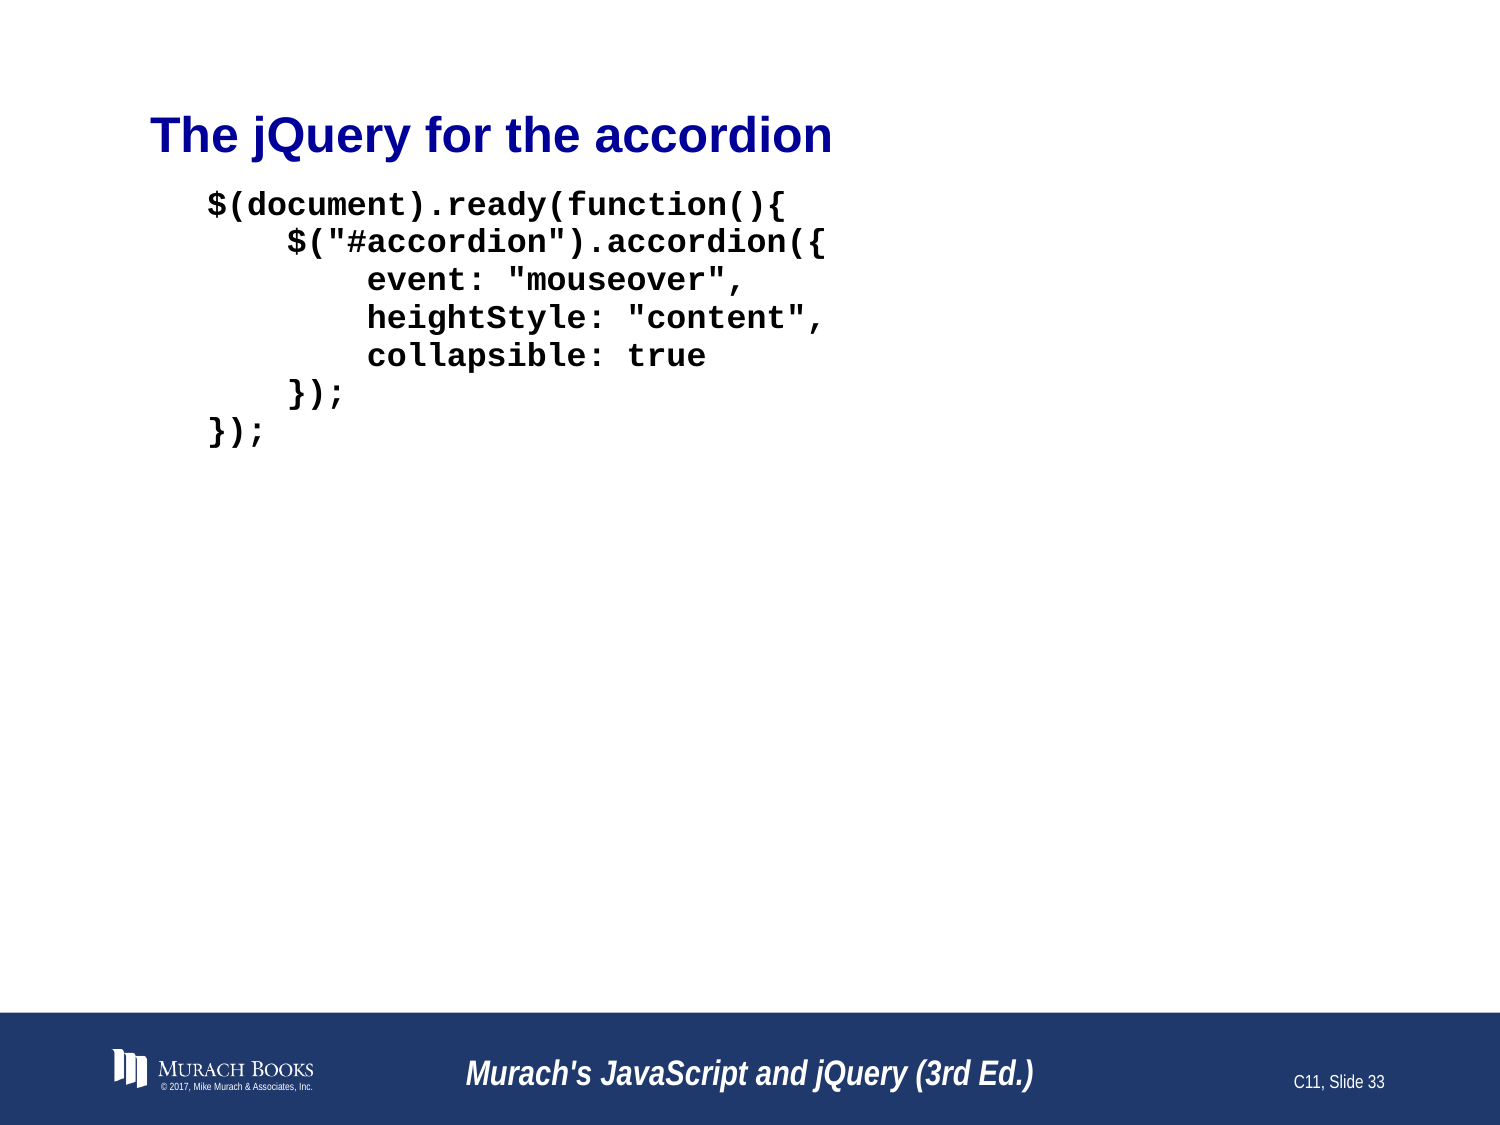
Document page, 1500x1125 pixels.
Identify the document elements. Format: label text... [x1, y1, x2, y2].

title The jQuery for the accordion [150, 102, 1350, 164]
slide_number Murach's JavaScript and jQuery (3rd Ed.) [463, 1025, 1050, 1100]
slide_number C11, Slide 33 [1087, 1025, 1400, 1100]
footer © 2017, Mike Murach & Associates, Inc. [12, 1025, 463, 1100]
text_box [149, 187, 1350, 452]
